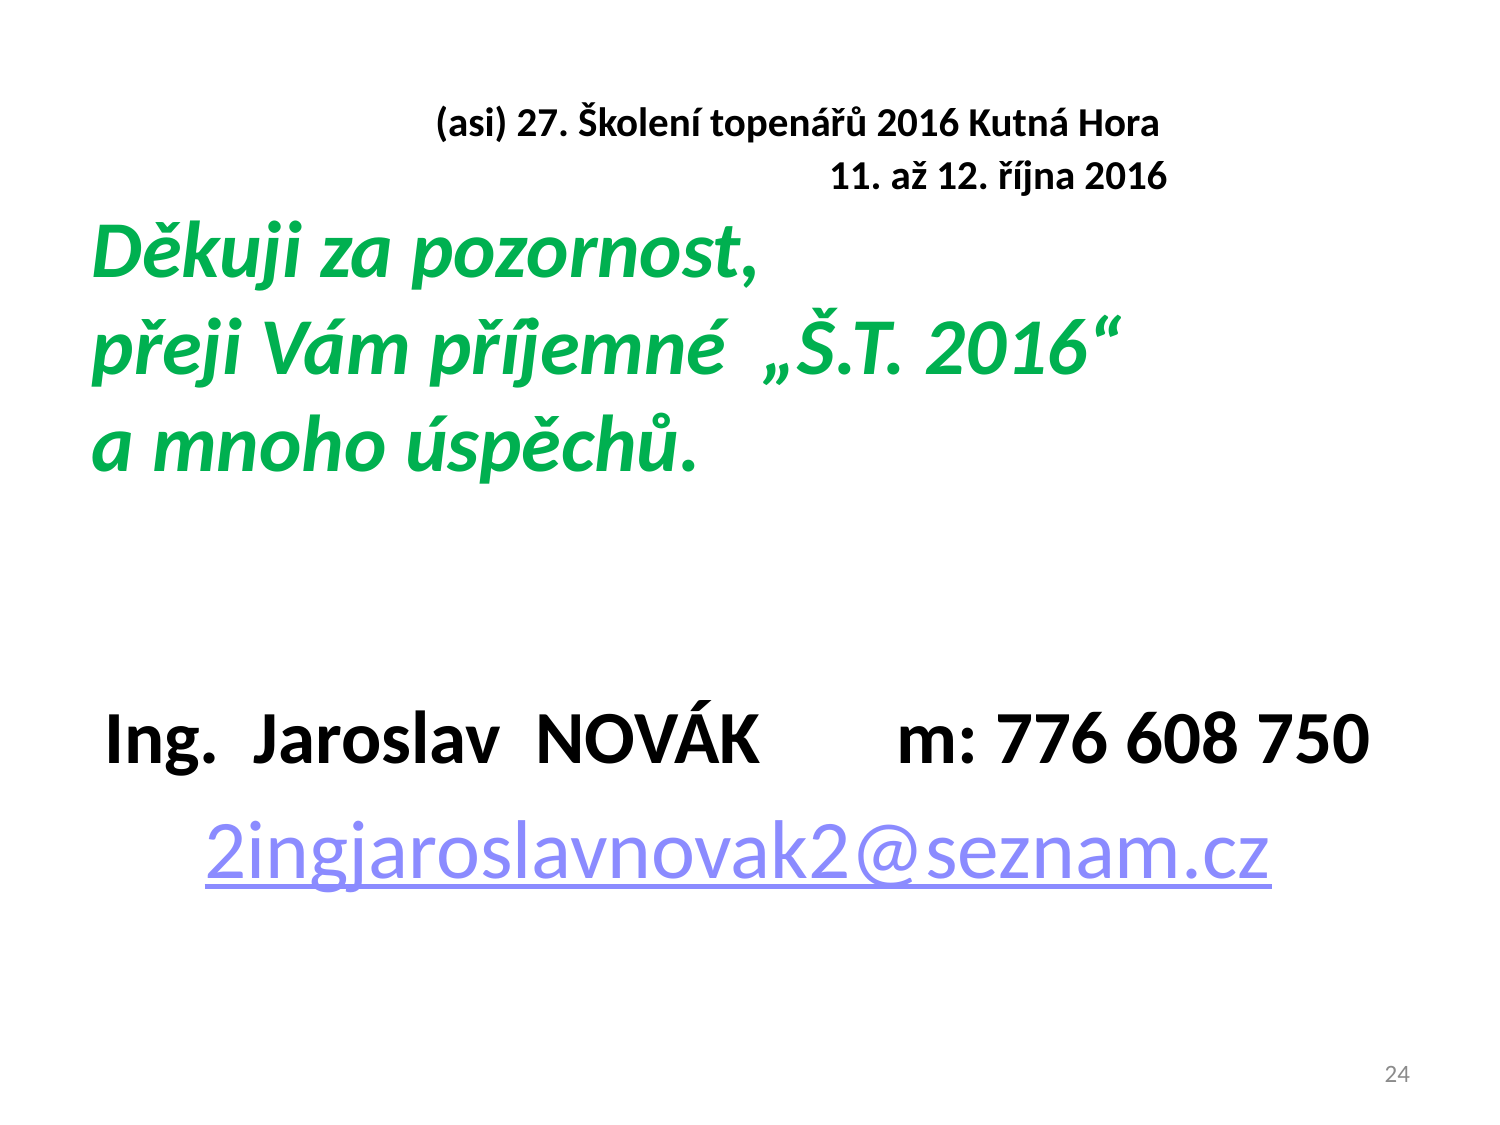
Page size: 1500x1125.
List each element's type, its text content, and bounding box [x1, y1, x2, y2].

slide_number 24 [1074, 1042, 1425, 1103]
title (asi) 27. Školení topenářů 2016 Kutná Hora 11. až 12. října 2016 Děkuji za pozornost, přeji Vám příjemné „Š.T. 2016“ a mnoho úspěchů. [76, 66, 1424, 657]
subtitle Ing. Jaroslav NOVÁK m: 776 608 750 2ingjaroslavnovak2@seznam.cz [64, 680, 1412, 1024]
